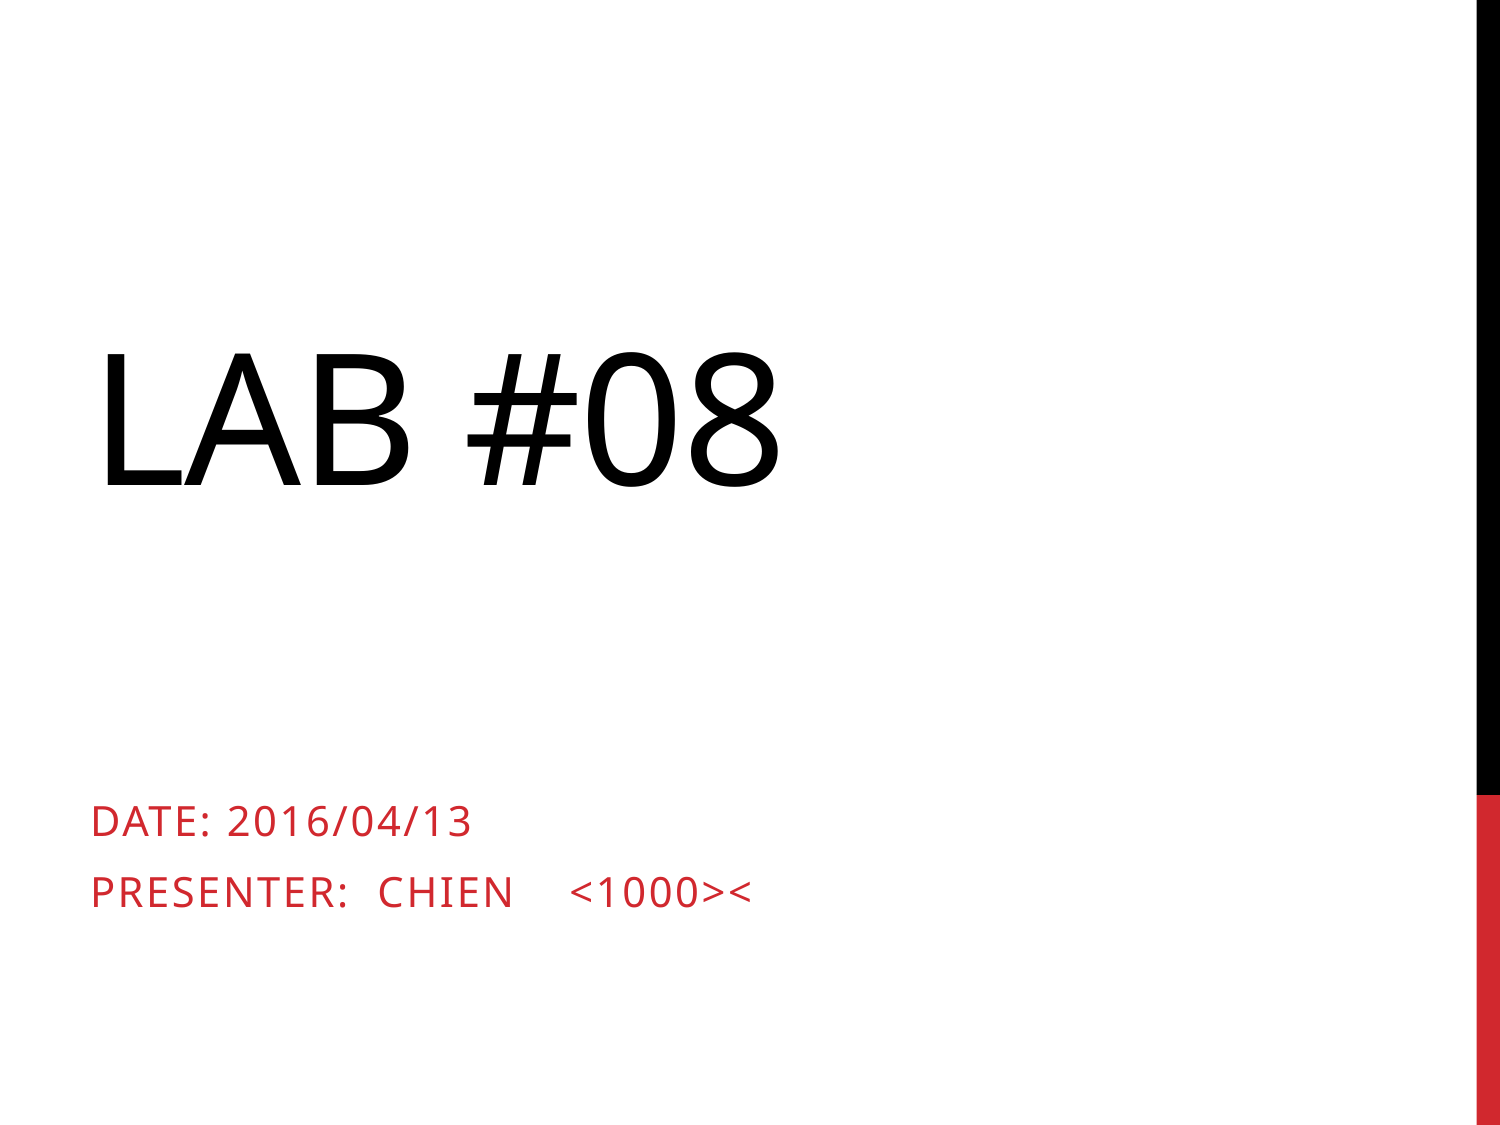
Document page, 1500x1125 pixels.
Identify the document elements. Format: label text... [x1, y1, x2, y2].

title Lab #08 [75, 37, 1350, 788]
subtitle Date: 2016/04/13 Presenter: Chien <1000>< [75, 787, 1200, 938]
